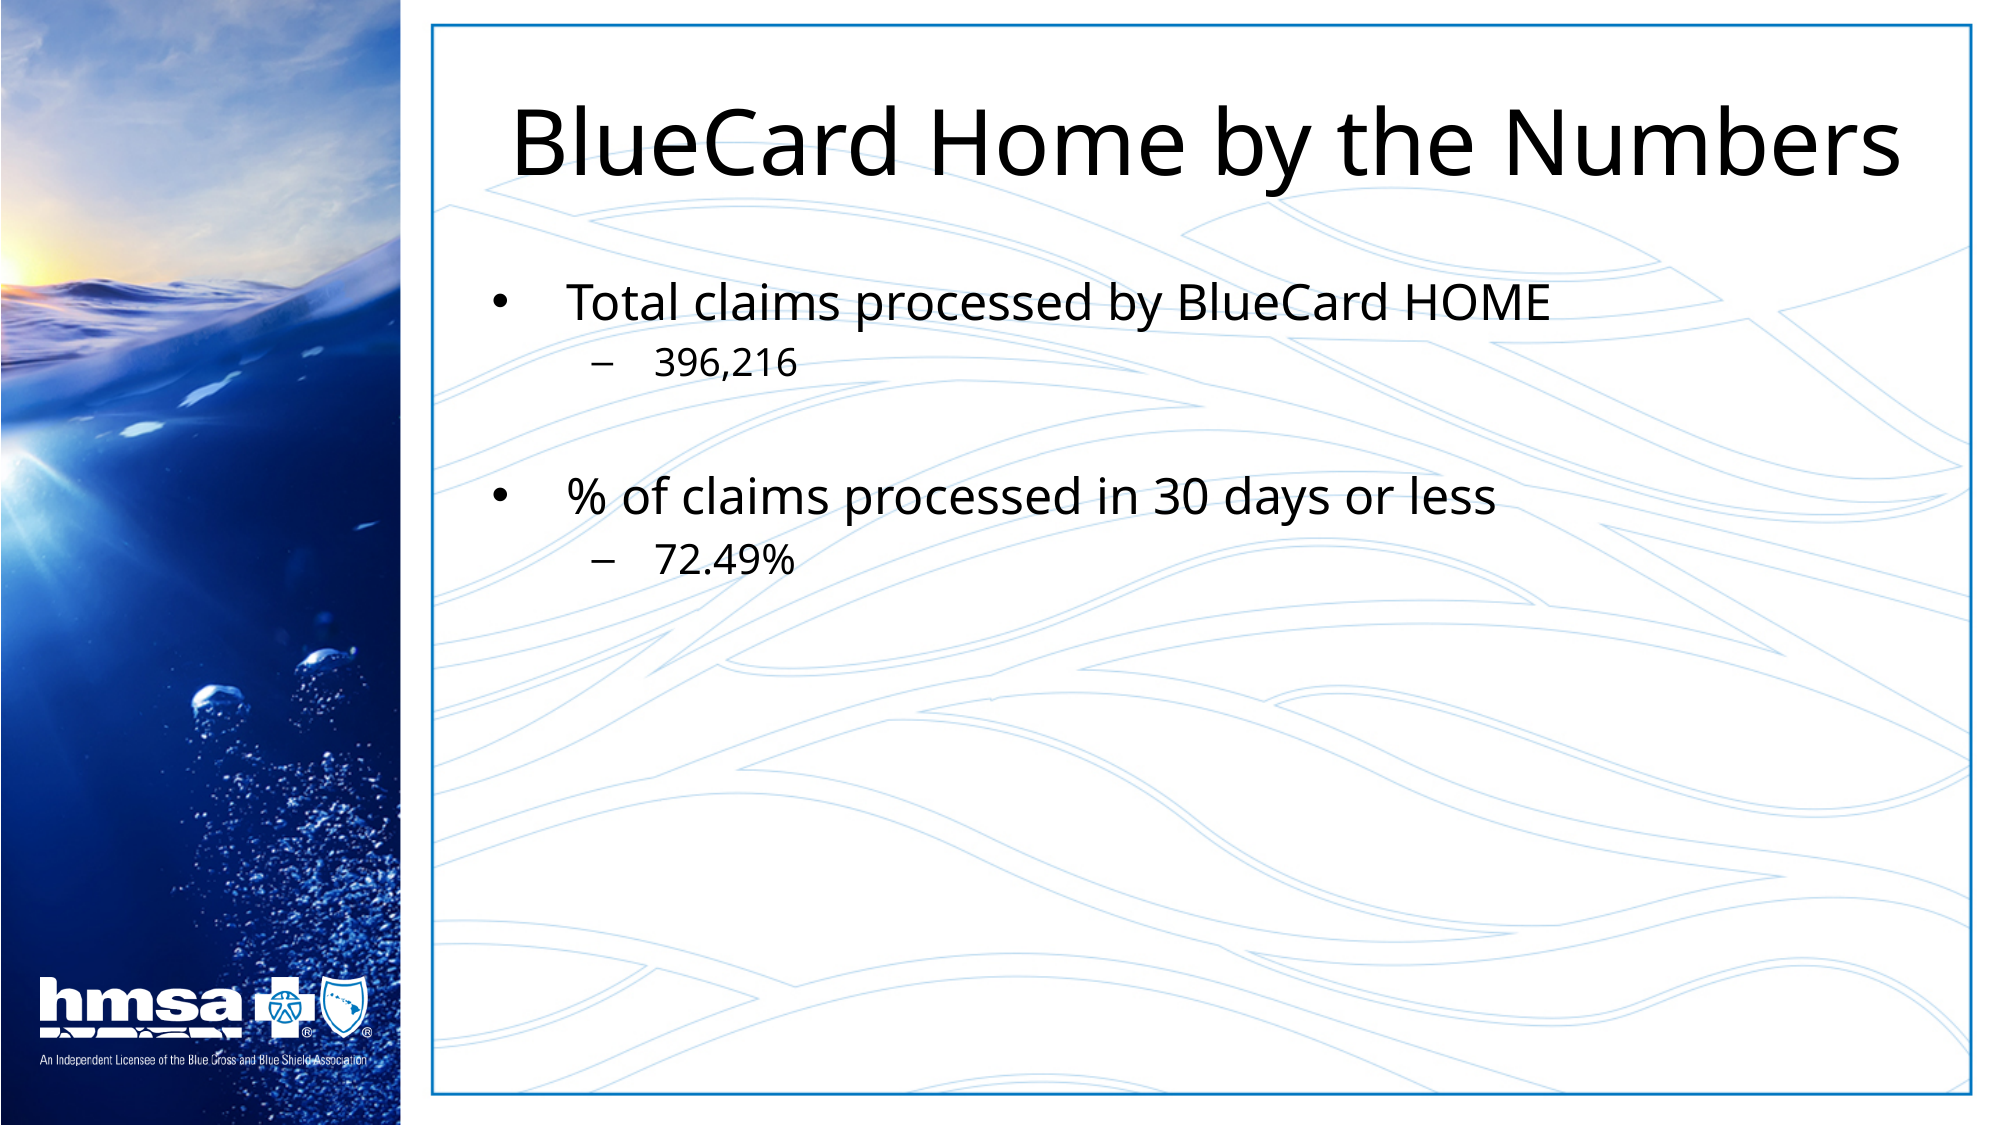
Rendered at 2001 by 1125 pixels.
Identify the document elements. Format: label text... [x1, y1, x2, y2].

list Total claims processed by BlueCard HOME 396,216 % of claims processed in 30 days or less 72.49% [476, 262, 1939, 1069]
title BlueCard Home by the Numbers [476, 45, 1939, 233]
picture [1, 0, 1999, 1125]
